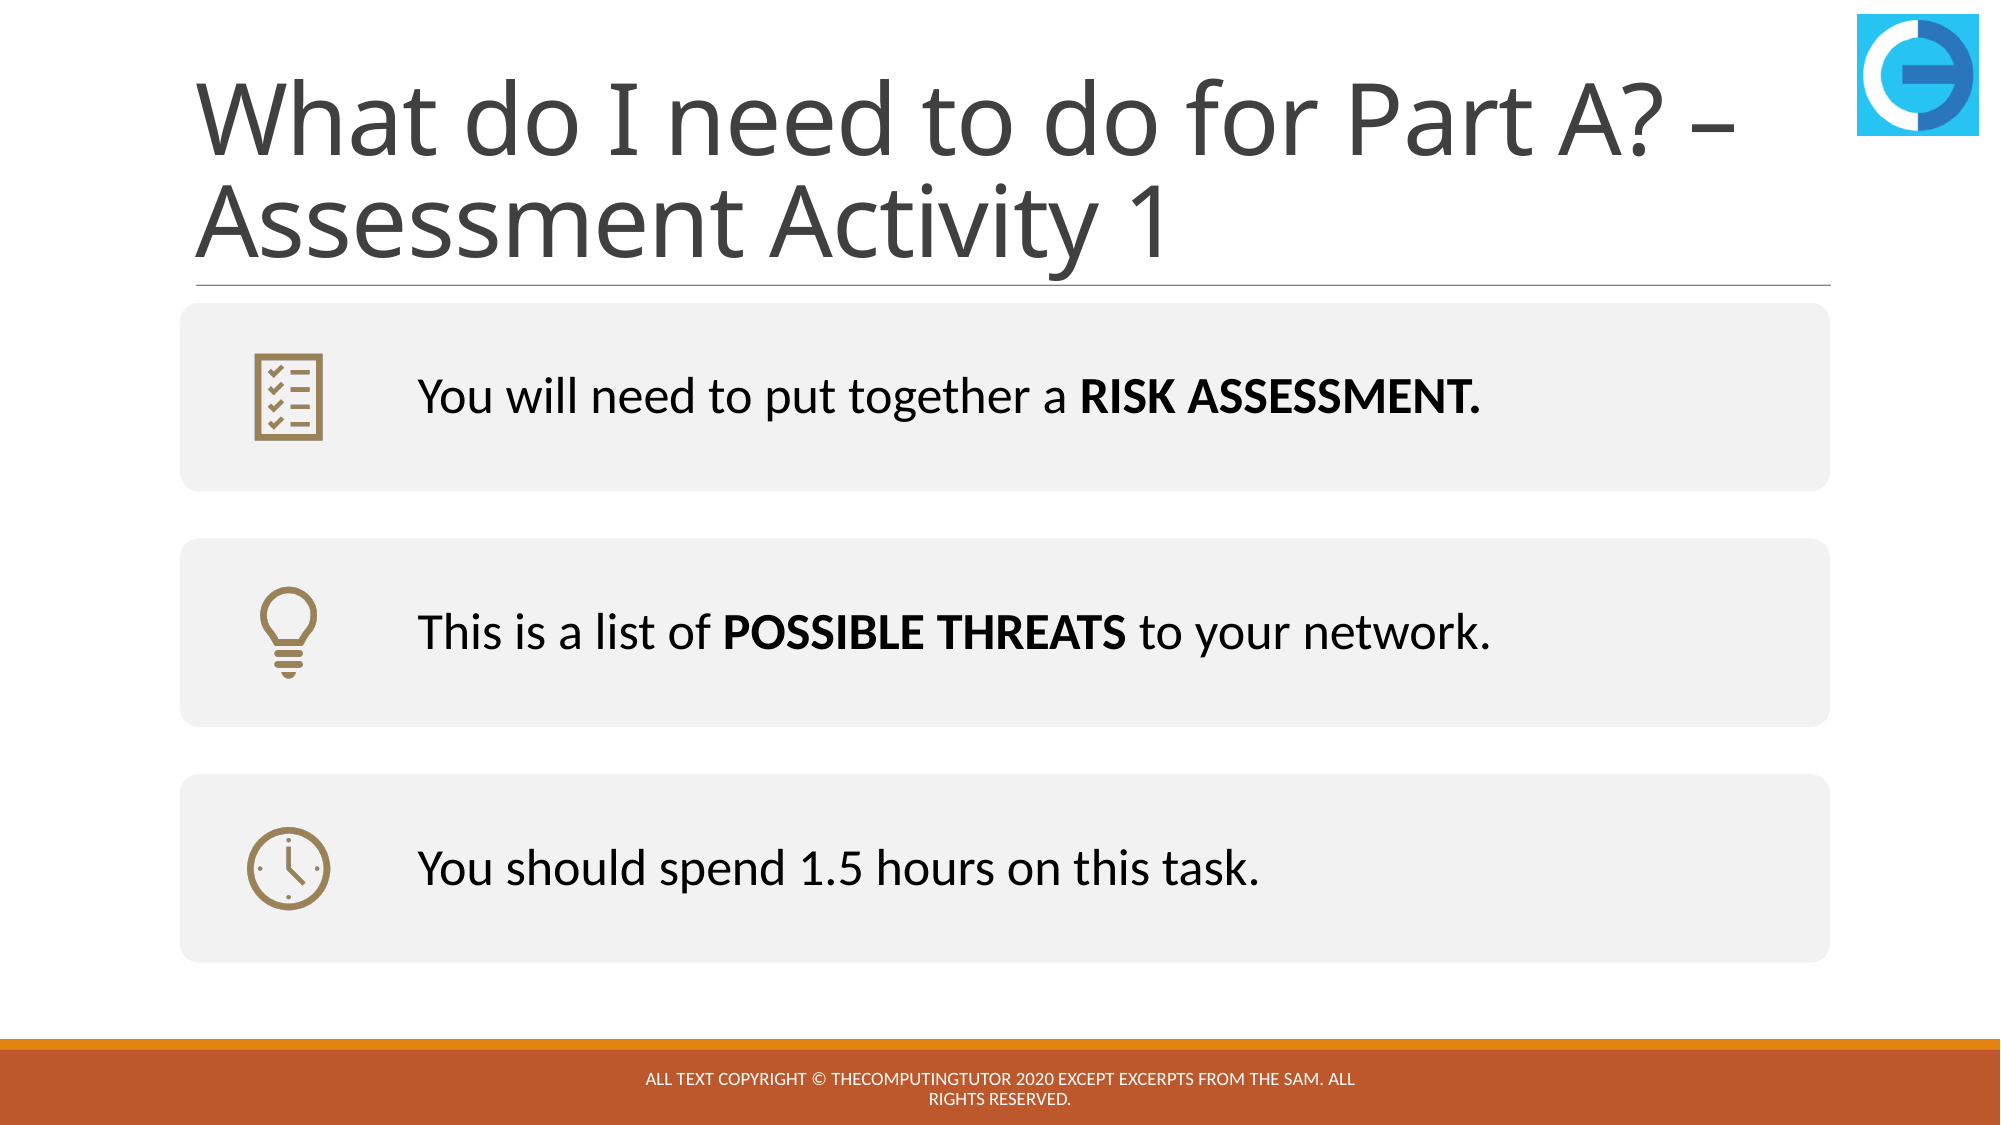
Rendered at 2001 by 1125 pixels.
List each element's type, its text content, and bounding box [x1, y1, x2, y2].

text_box [0, 1038, 2000, 1049]
picture [1857, 14, 1979, 136]
text_box [0, 1049, 2000, 1125]
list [179, 302, 1831, 964]
footer All text copyright © TheComputingTutor 2020 except excerpts from the SAM. All rights Reserved. [604, 1059, 1396, 1120]
title What do I need to do for Part A? – Assessment Activity 1 [180, 47, 1830, 285]
